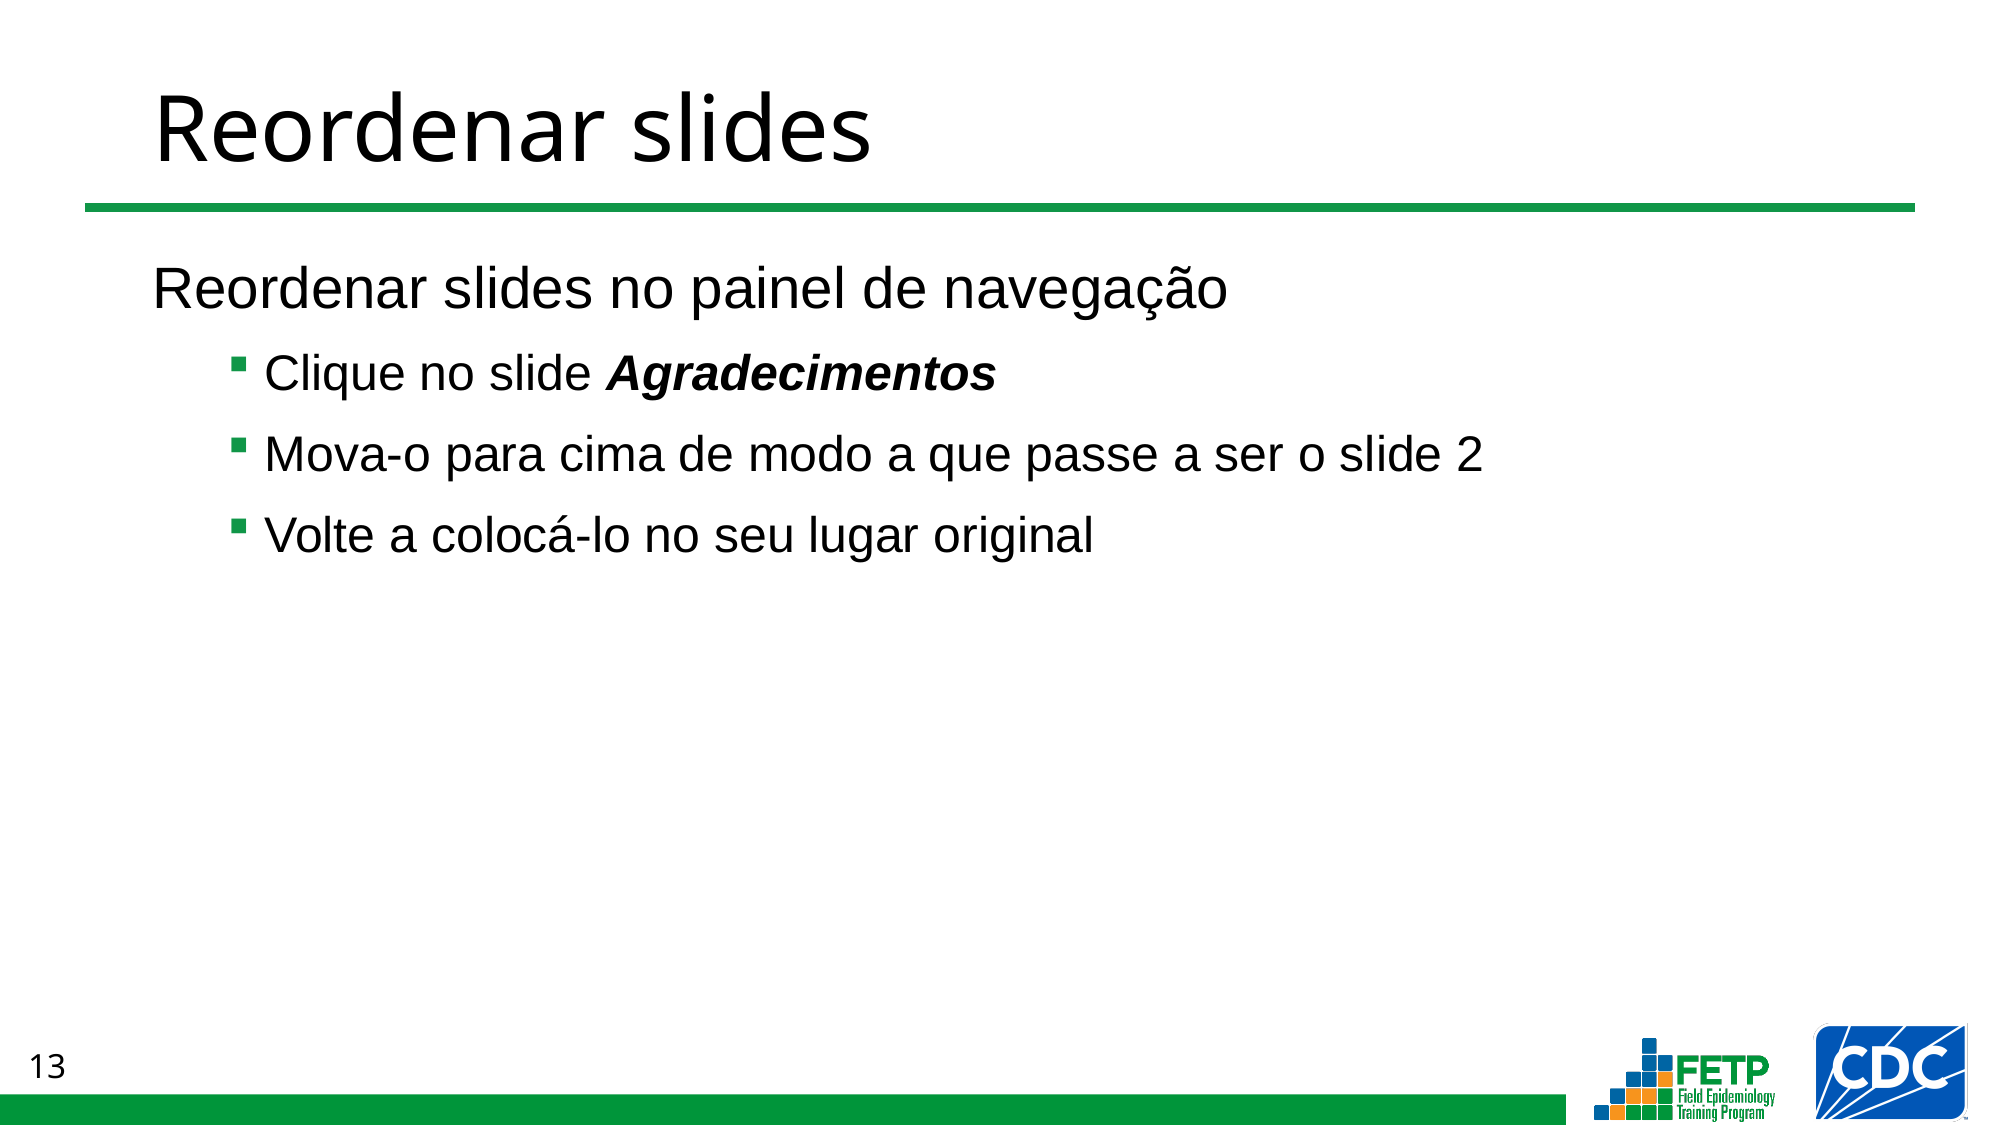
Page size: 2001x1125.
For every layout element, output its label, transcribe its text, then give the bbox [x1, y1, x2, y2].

picture [1594, 1038, 1775, 1122]
title Reordenar slides [137, 75, 1863, 207]
picture [1813, 1023, 1968, 1122]
list Reordenar slides no painel de navegação Clique no slide Agradecimentos Mova-o para cima de modo a que passe a ser o slide 2 Volte a colocá-lo no seu lugar original [137, 242, 1863, 1004]
